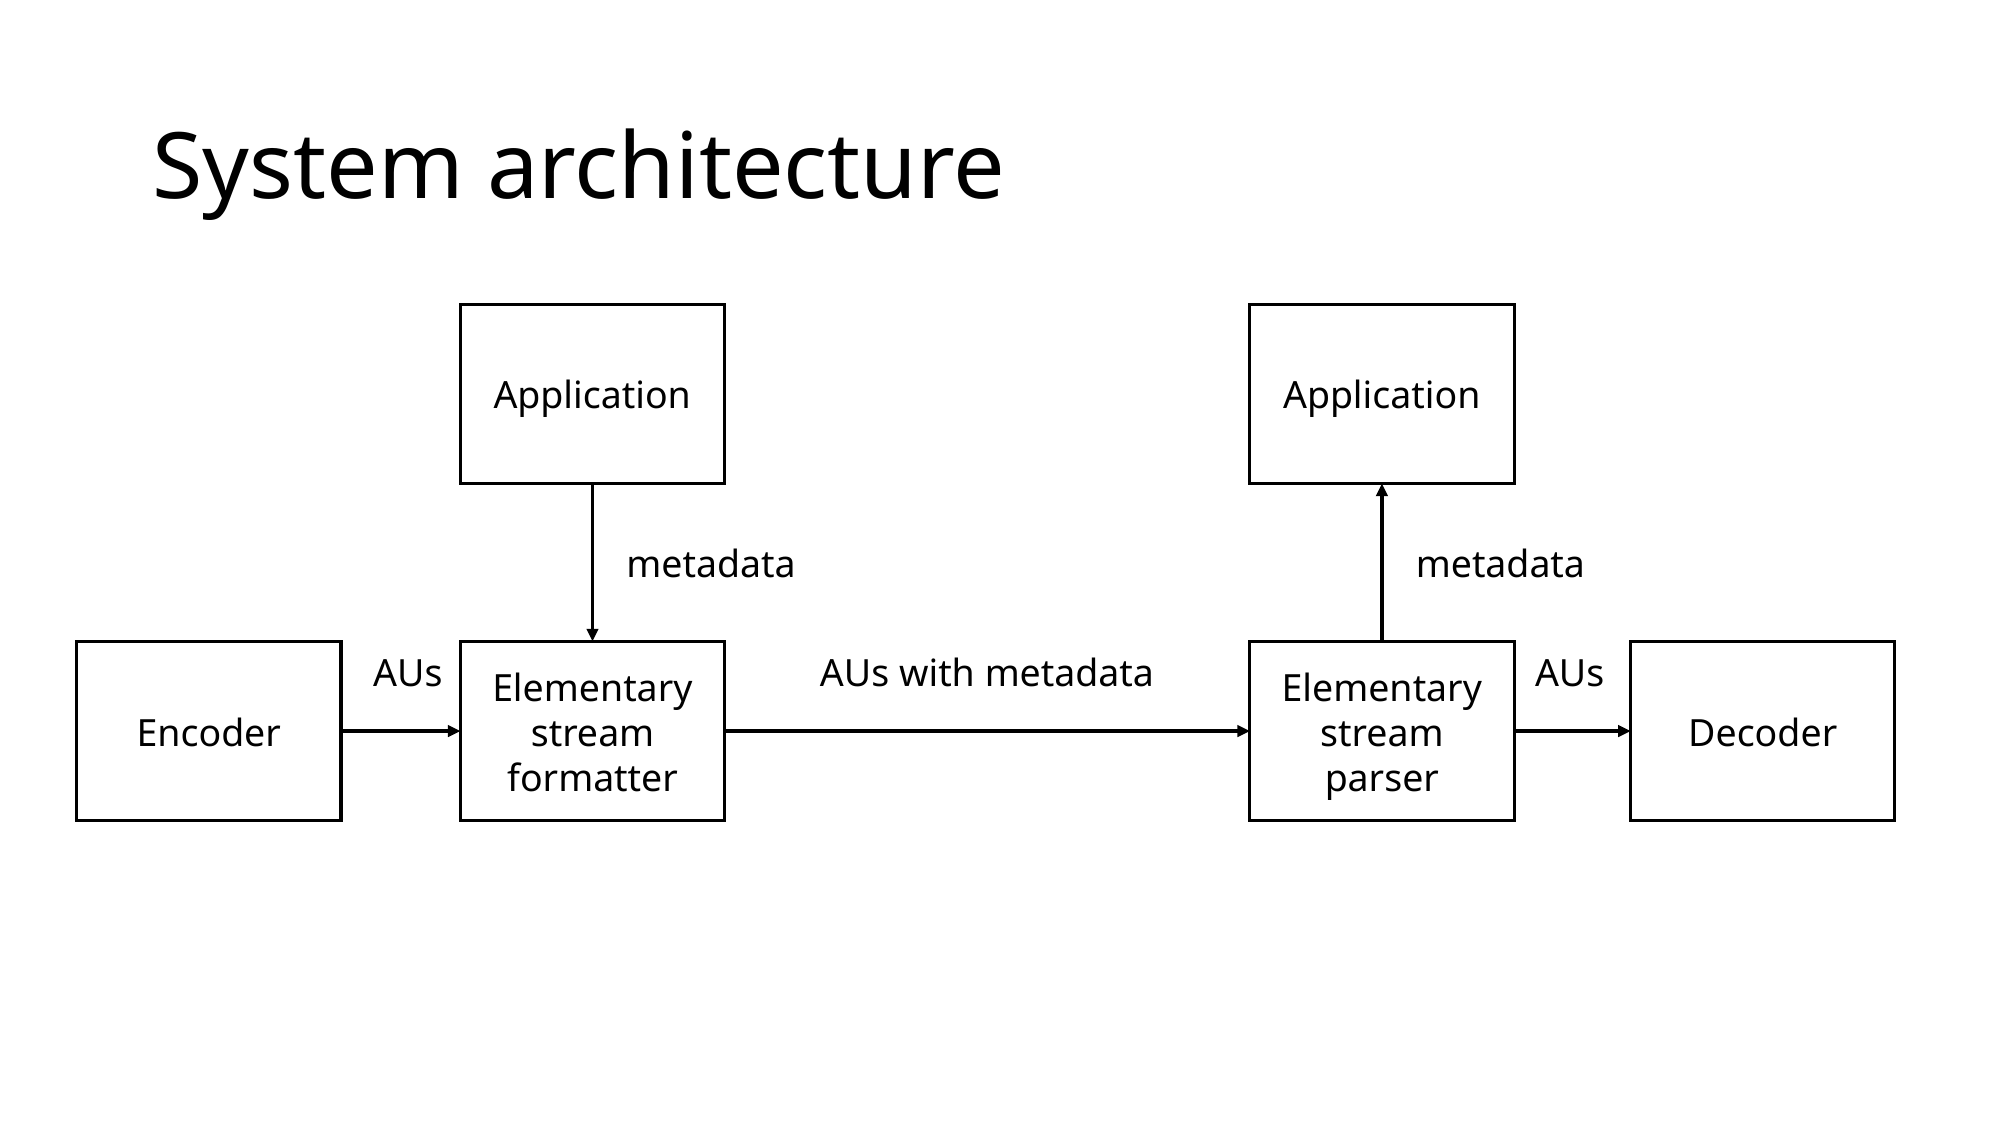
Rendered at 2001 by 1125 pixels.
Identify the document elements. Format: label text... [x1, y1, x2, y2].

text_box Decoder [1629, 640, 1896, 822]
text_box Elementary stream parser [1248, 640, 1516, 822]
text_box Encoder [75, 640, 343, 822]
text_box Elementary stream formatter [459, 640, 726, 822]
text_box Application [1248, 303, 1516, 485]
title System architecture [137, 59, 1863, 278]
text_box AUs [358, 641, 458, 701]
text_box metadata [1401, 532, 1600, 592]
text_box metadata [611, 532, 811, 592]
text_box AUs [1520, 641, 1620, 701]
text_box Application [459, 303, 726, 485]
text_box AUs with metadata [805, 641, 1170, 701]
